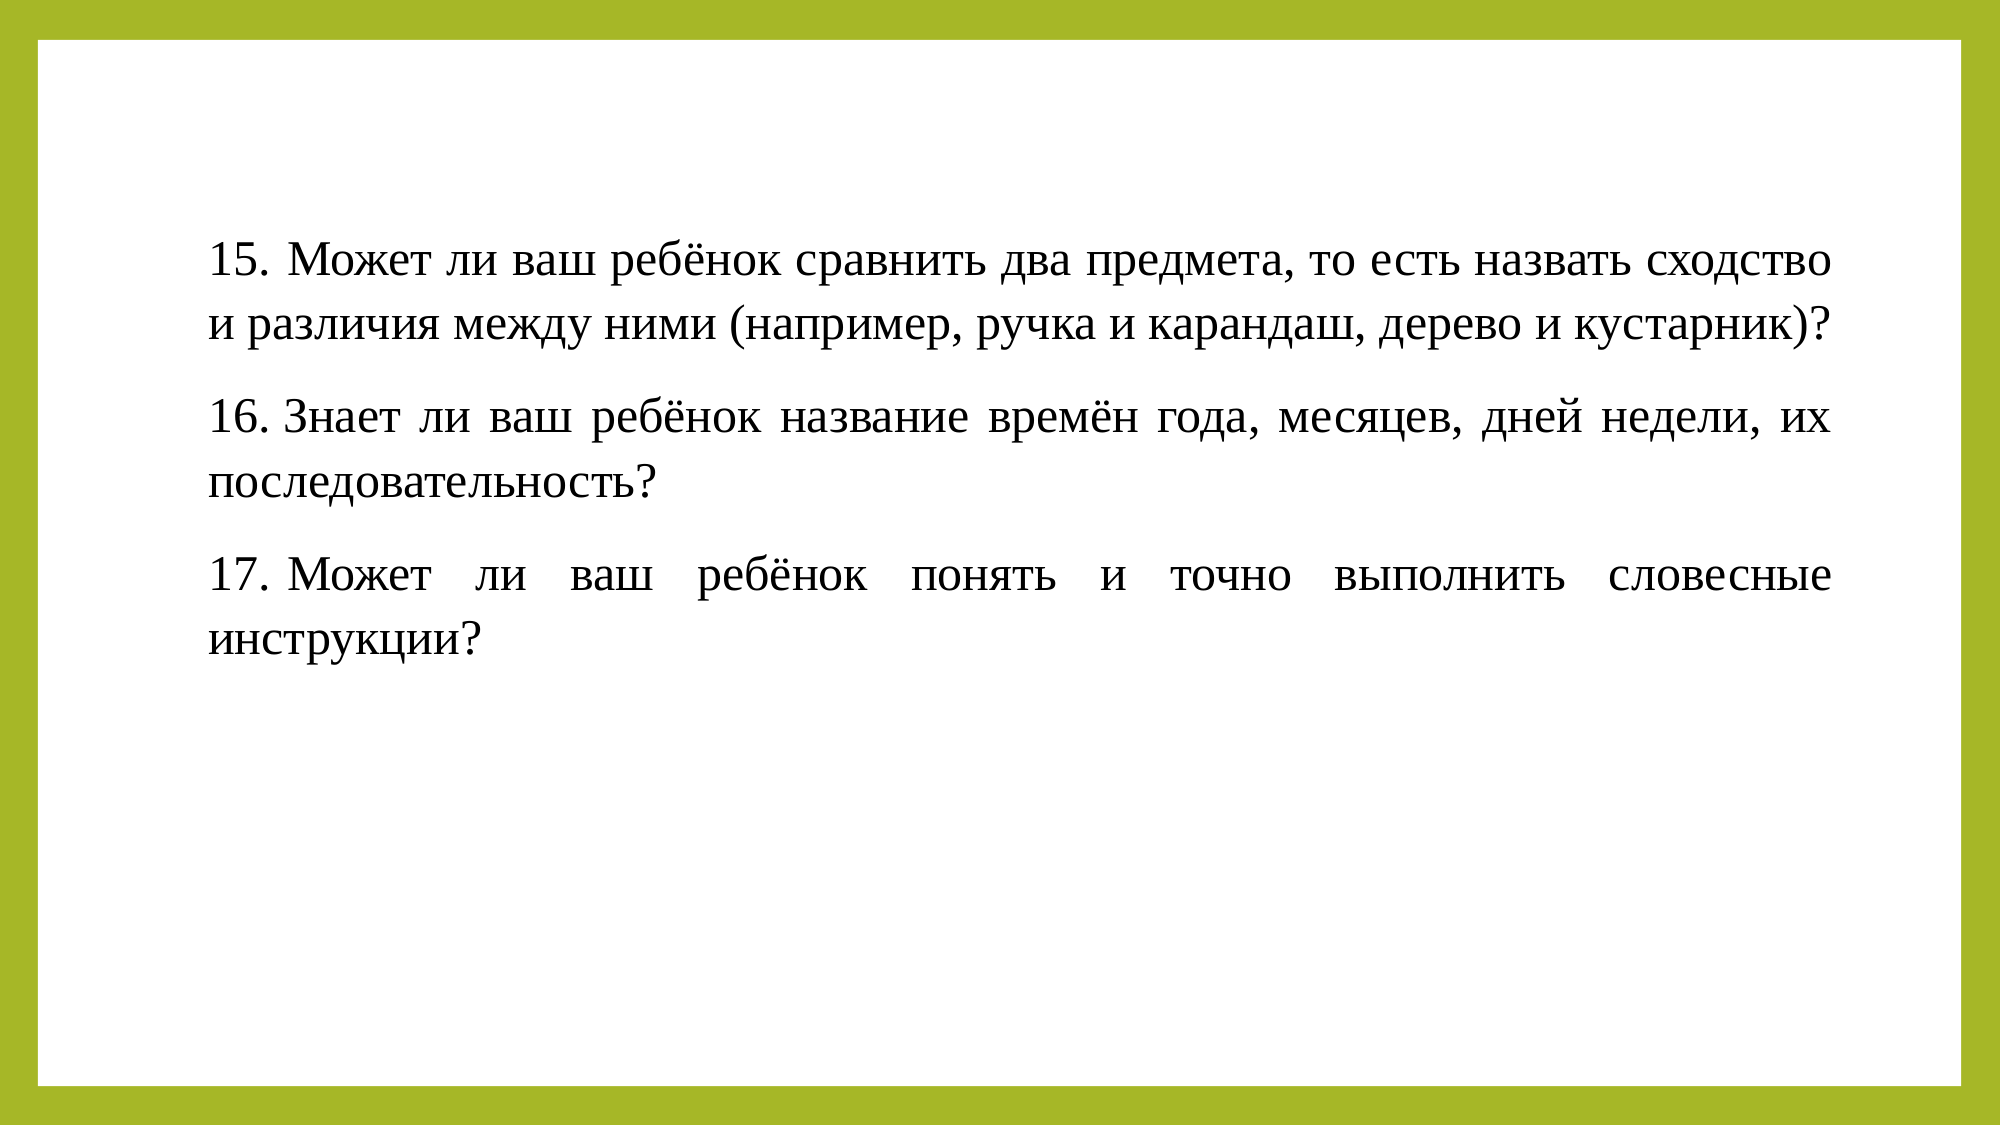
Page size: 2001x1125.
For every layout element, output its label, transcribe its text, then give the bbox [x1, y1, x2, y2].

list 15. Может ли ваш ребёнок сравнить два предмета, то есть назвать сходство и различия между ними (например, ручка и карандаш, дерево и кустарник)? 16. Знает ли ваш ребёнок название времён года, месяцев, дней недели, их последовательность? 17. Может ли ваш ребёнок понять и точно выполнить словесные инструкции? [193, 213, 1848, 1019]
